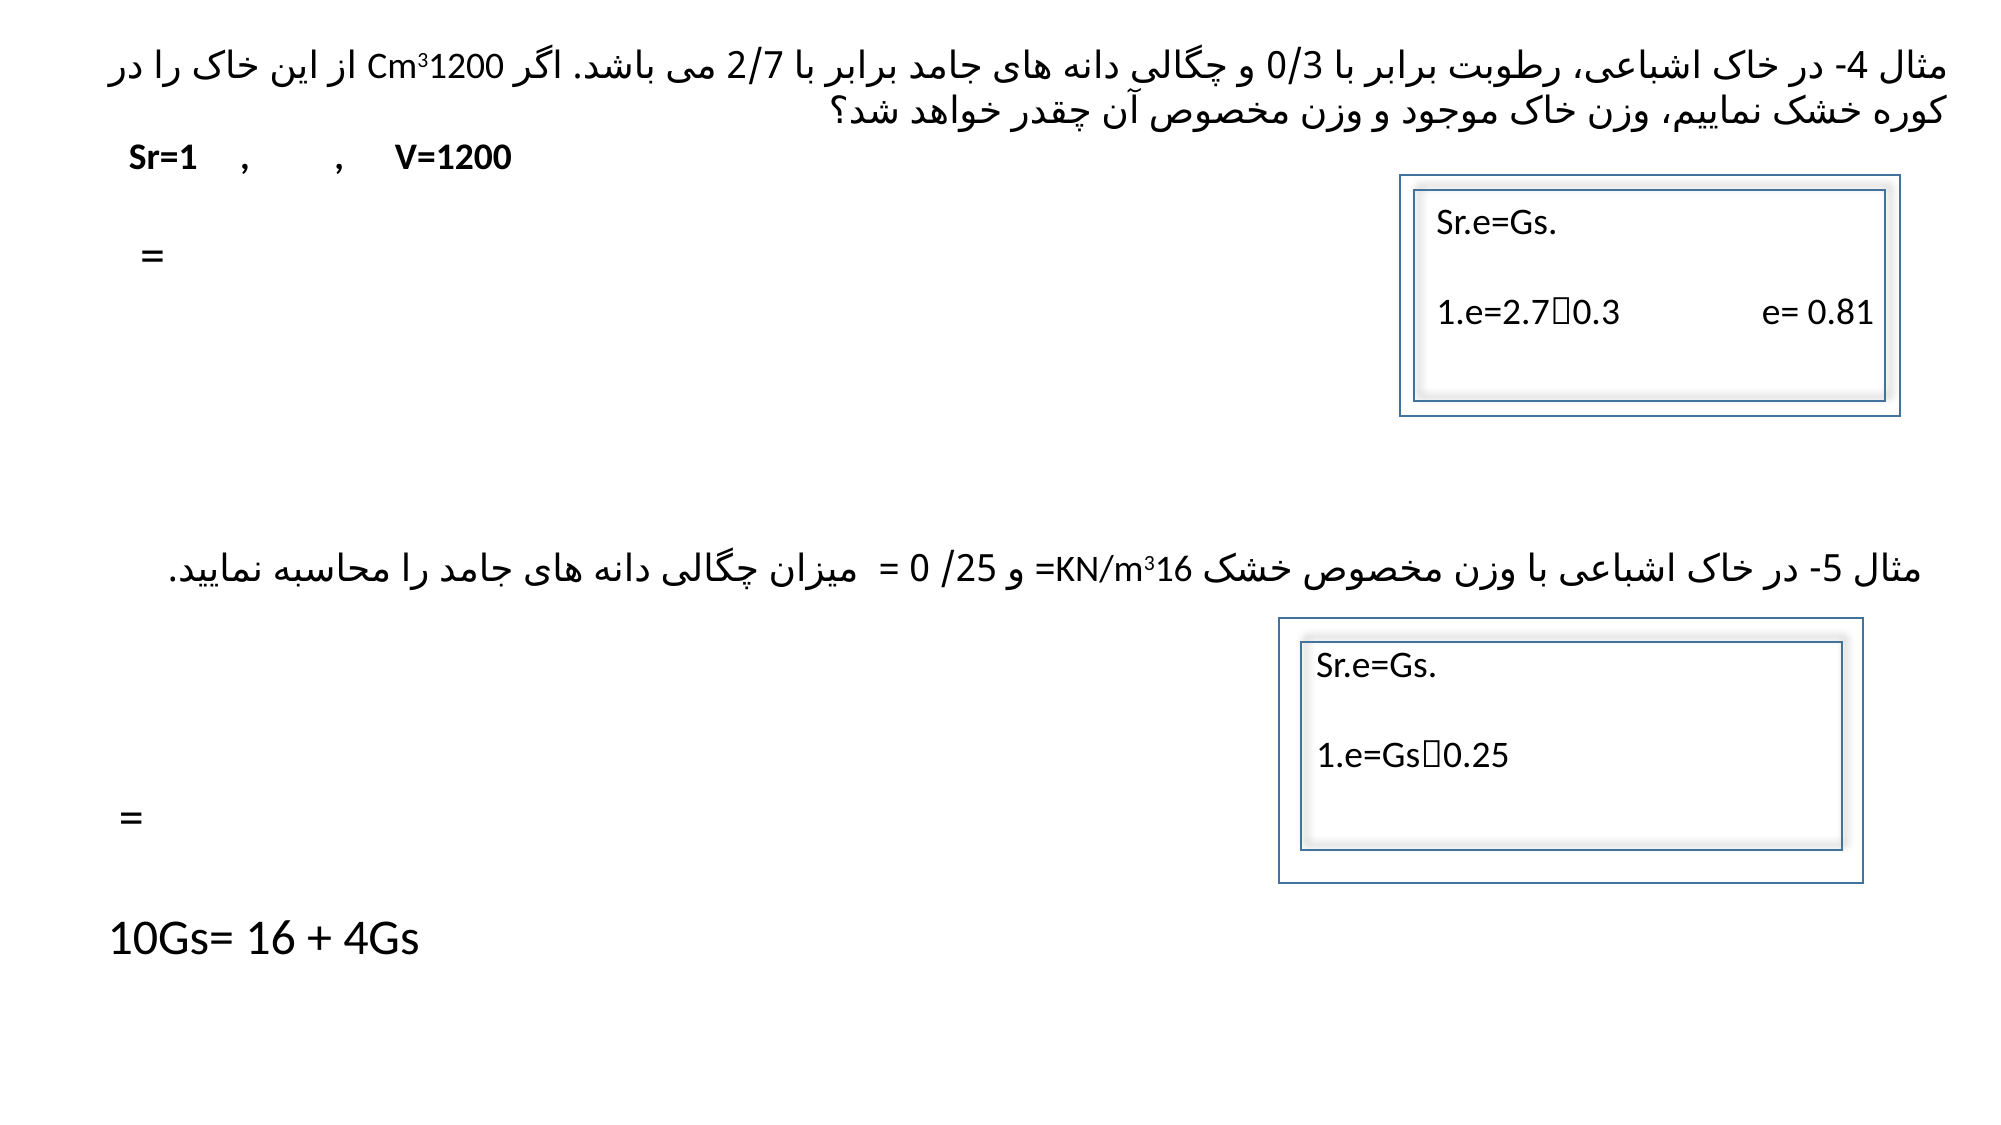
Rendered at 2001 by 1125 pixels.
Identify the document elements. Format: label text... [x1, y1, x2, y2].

text_box [1413, 189, 1886, 402]
text_box [1278, 617, 1864, 884]
text_box [1399, 174, 1901, 417]
text_box مثال 4- در خاک اشباعی، رطوبت برابر با 0/3 و چگالی دانه های جامد برابر با 2/7 می باشد. اگر Cm31200 از این خاک را در کوره خشک نماییم، وزن خاک موجود و وزن مخصوص آن چقدر خواهد شد؟ [92, 33, 1963, 139]
text_box [1300, 641, 1843, 851]
